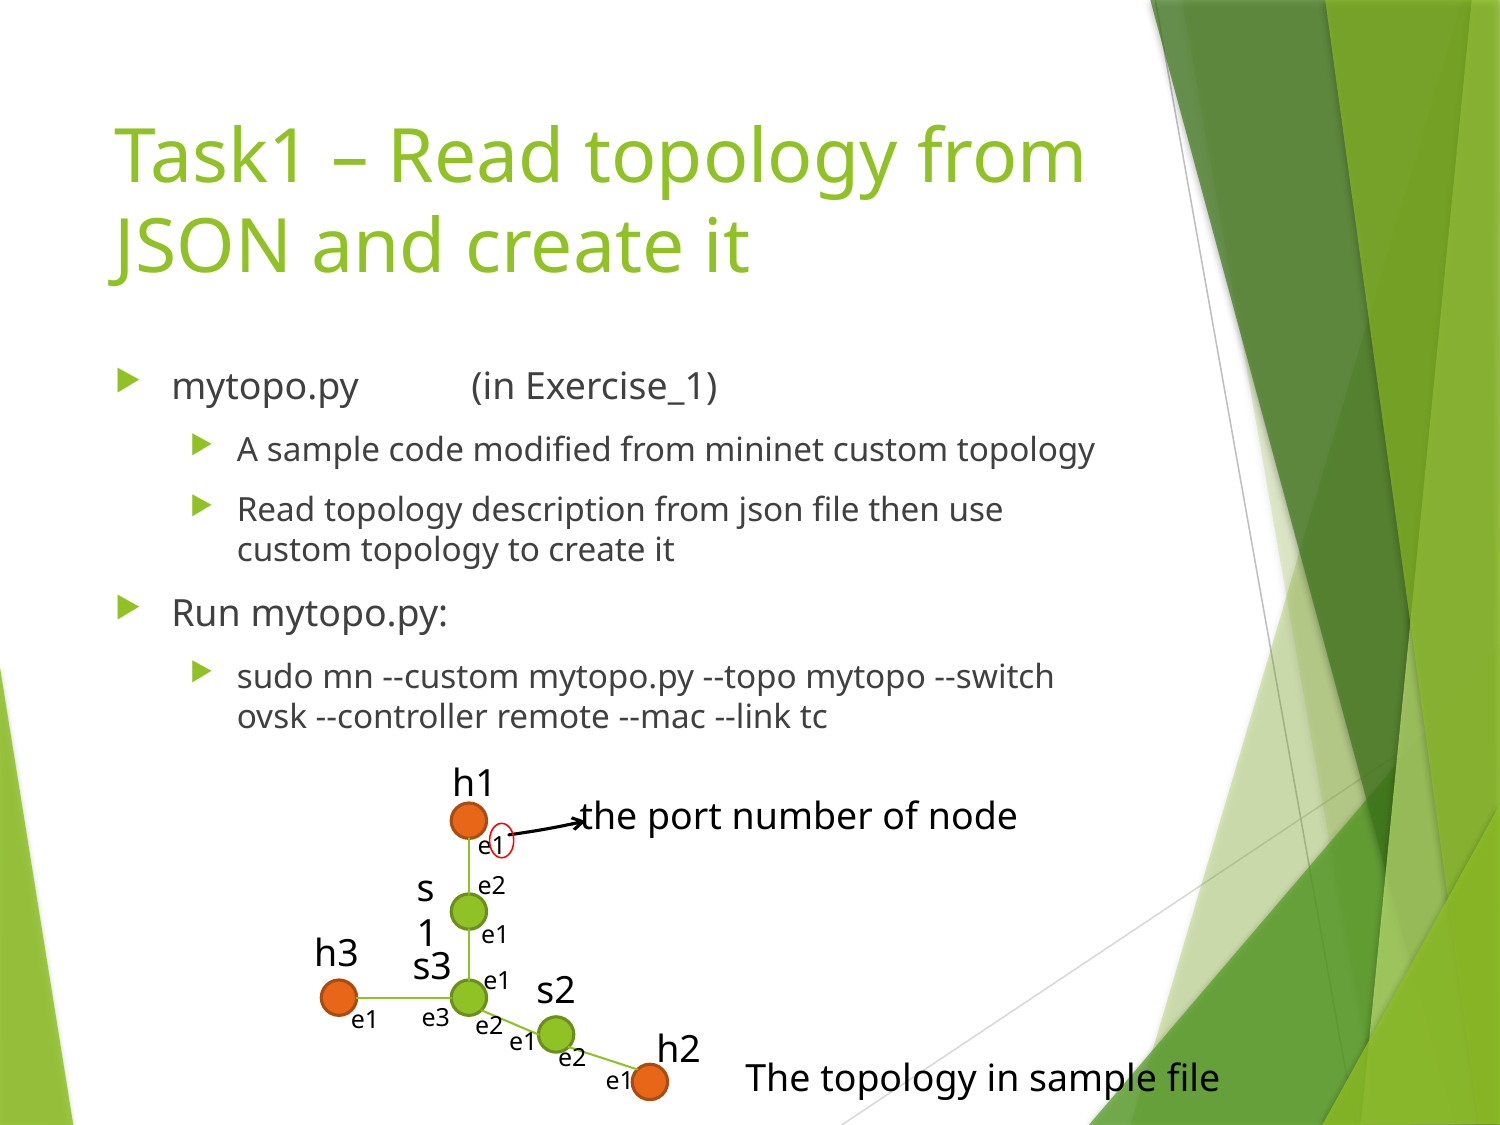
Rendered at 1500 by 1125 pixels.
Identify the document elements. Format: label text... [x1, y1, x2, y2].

text_box the port number of node [719, 784, 1034, 845]
title Task1 – Read topology from JSON and create it [99, 99, 1142, 317]
list mytopo.py (in Exercise_1) A sample code modified from mininet custom topology Read topology description from json file then use custom topology to create it Run mytopo.py: sudo mn --custom mytopo.py --topo mytopo --switch ovsk --controller remote --mac --link tc [99, 354, 1142, 992]
text_box The topology in sample file [730, 1046, 1236, 1107]
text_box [300, 750, 715, 1104]
